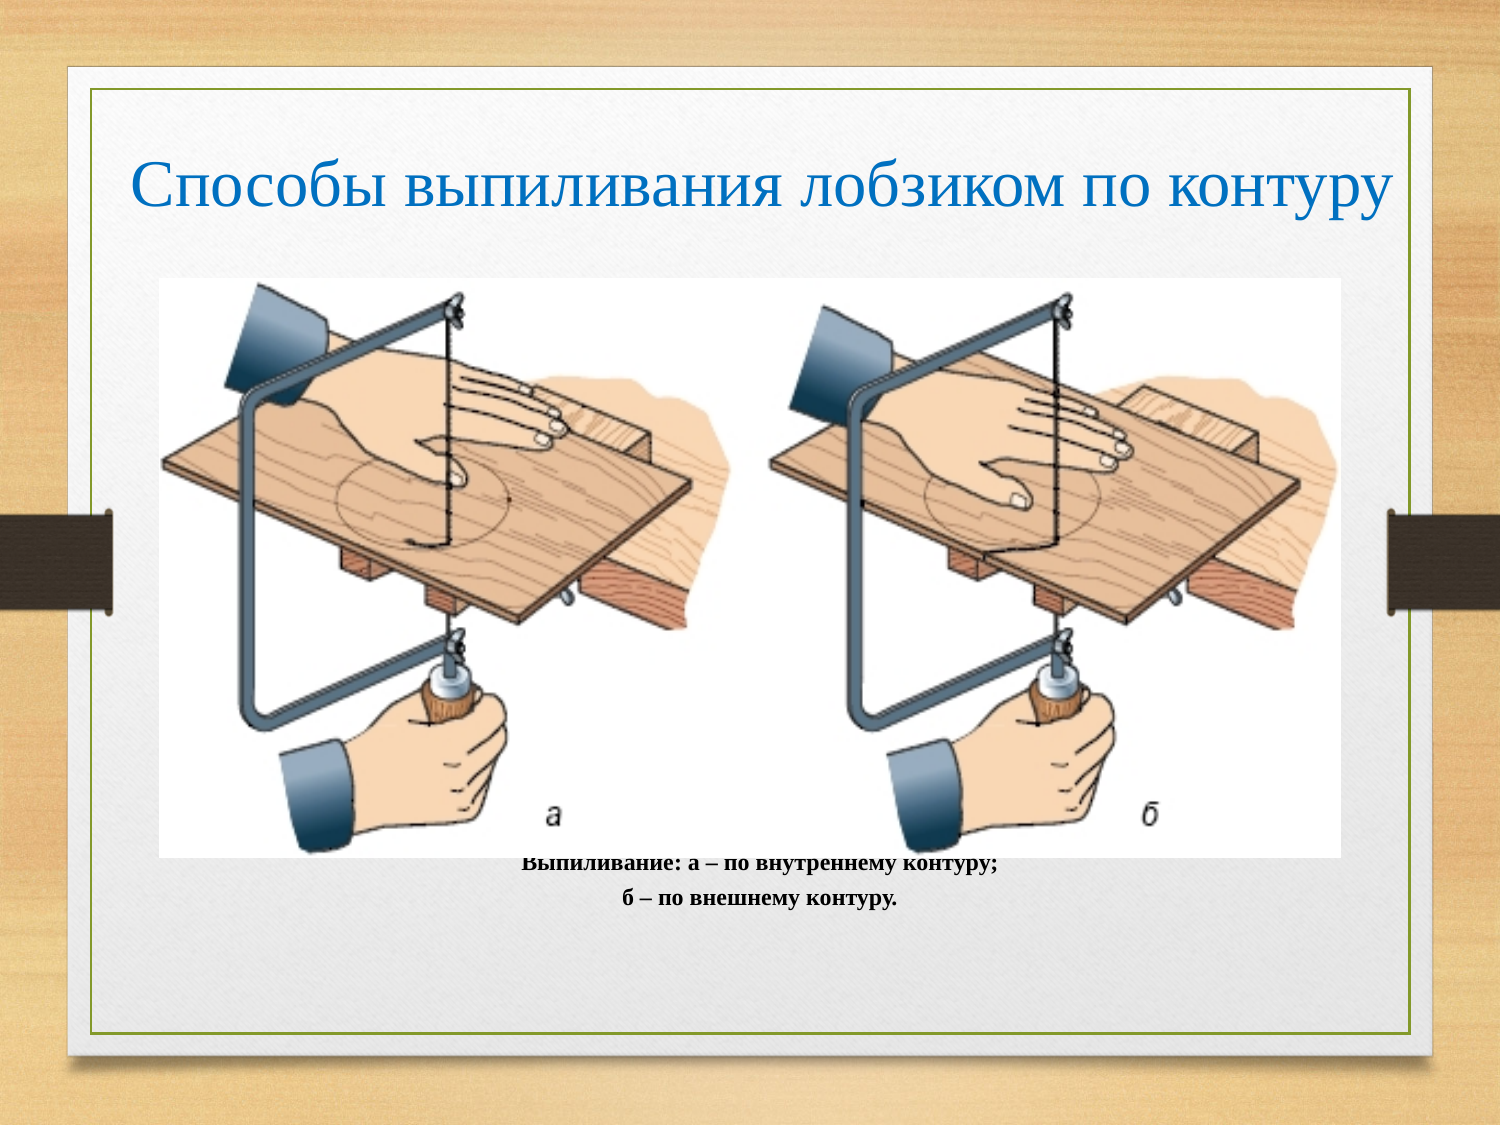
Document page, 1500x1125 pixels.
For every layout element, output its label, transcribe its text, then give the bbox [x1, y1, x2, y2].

picture [0, 0, 1500, 1125]
list Выпиливание: а – по внутреннему контуру; б – по внешнему контуру. [87, 822, 1438, 965]
title Способы выпиливания лобзиком по контуру [87, 160, 1439, 279]
